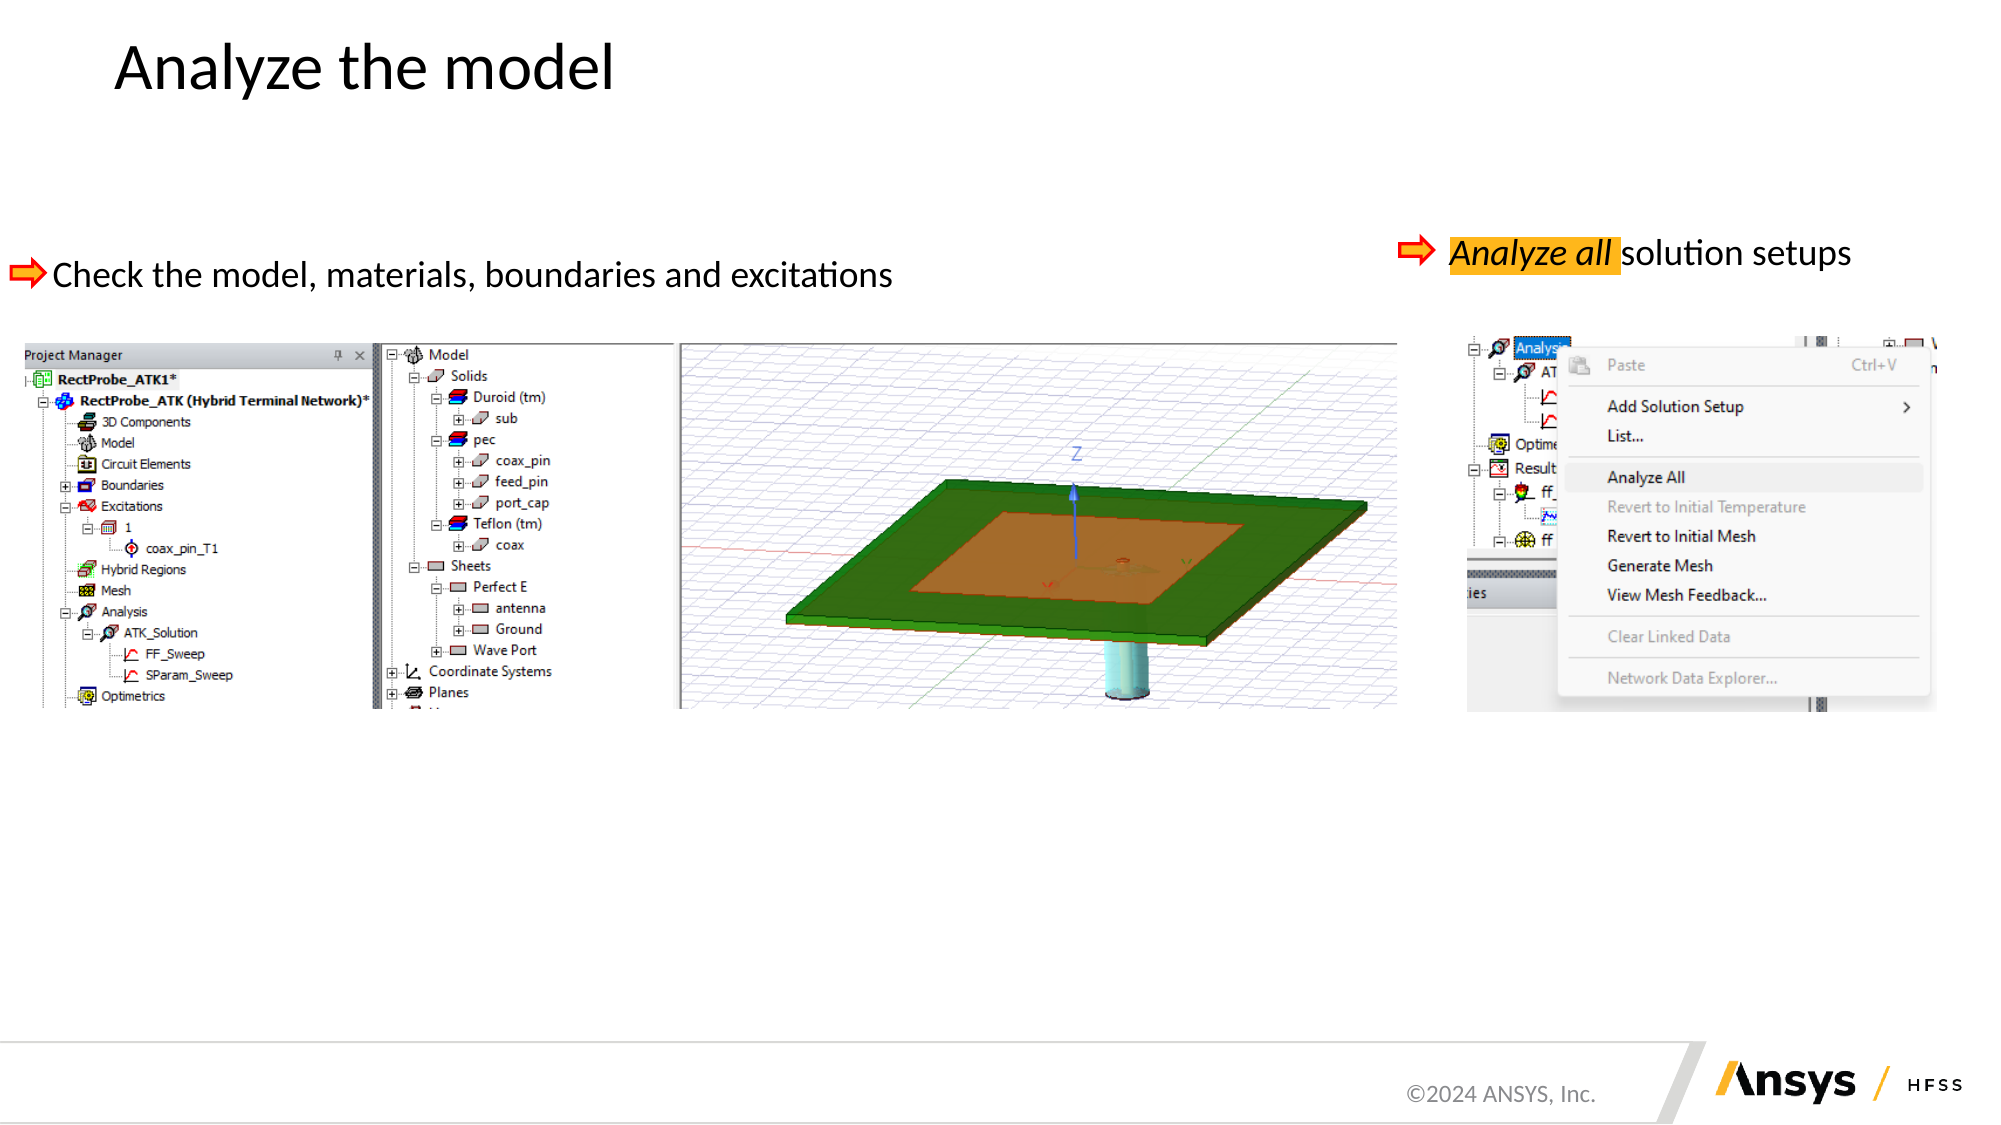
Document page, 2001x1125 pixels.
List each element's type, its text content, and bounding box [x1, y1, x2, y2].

picture [0, 0, 2000, 1125]
title Analyze the model [99, 24, 1900, 164]
text_box Check the model, materials, boundaries and excitations [45, 249, 1443, 344]
text_box [10, 257, 47, 288]
text_box [1398, 235, 1436, 265]
text_box Analyze all solution setups [1442, 227, 2000, 309]
